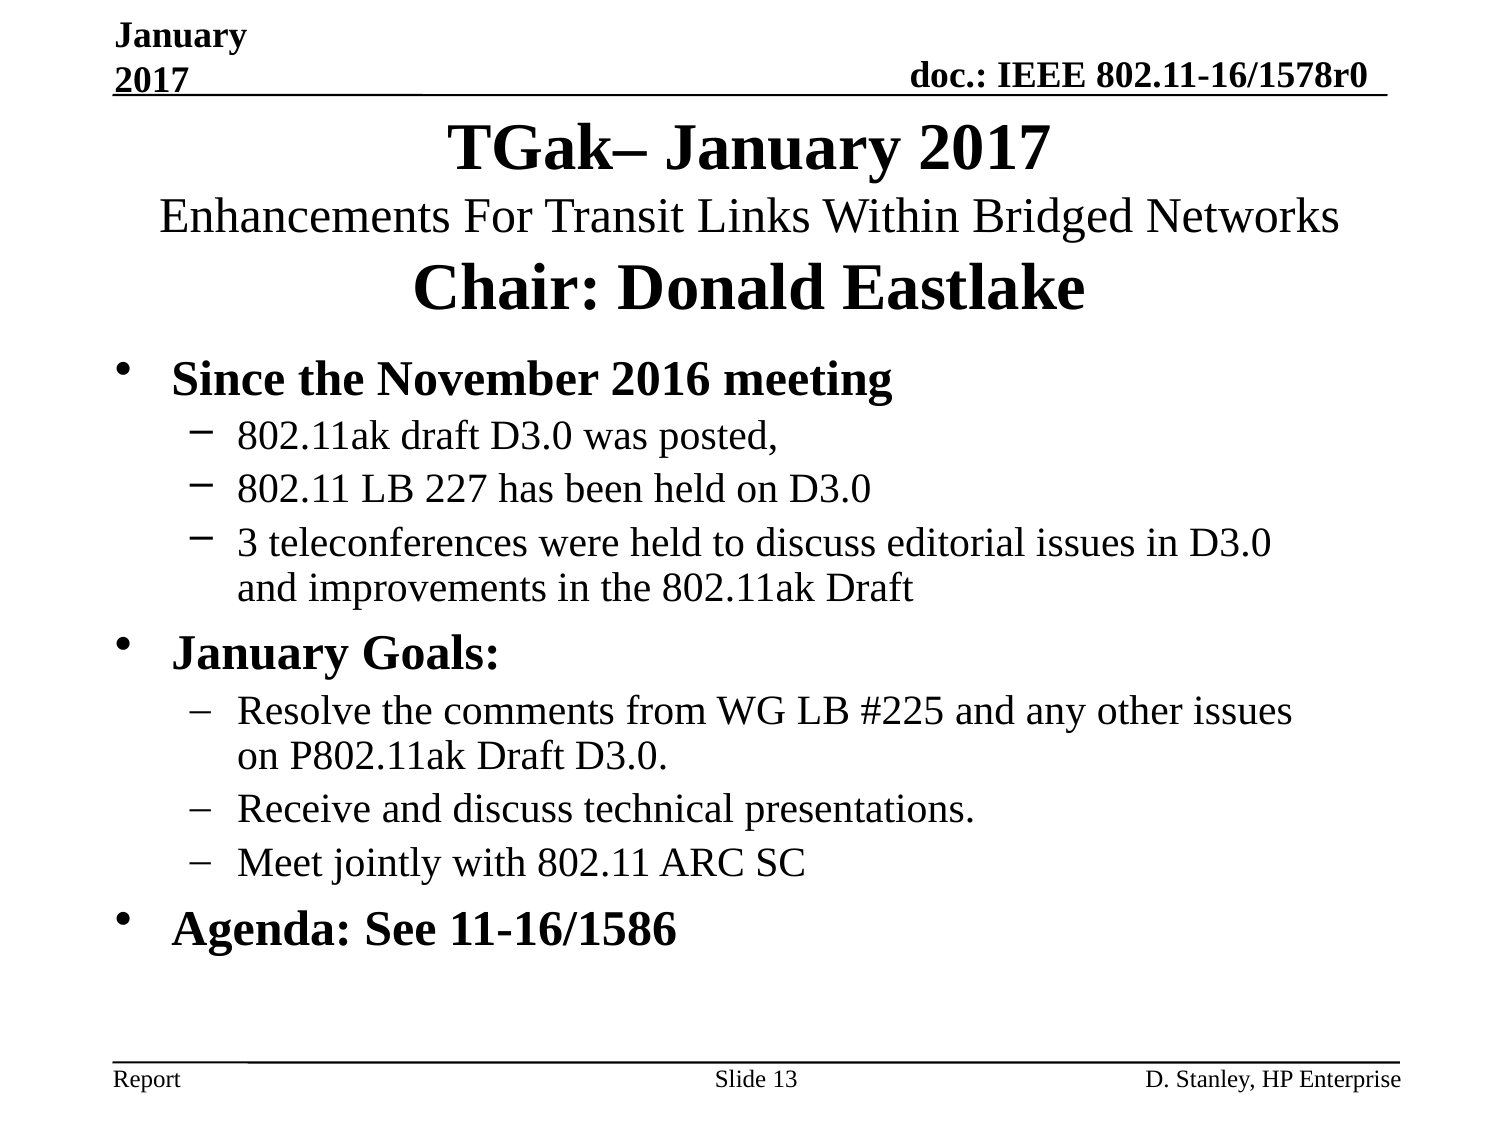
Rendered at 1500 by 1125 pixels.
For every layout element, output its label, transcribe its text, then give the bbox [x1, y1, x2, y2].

list Since the November 2016 meeting 802.11ak draft D3.0 was posted, 802.11 LB 227 has been held on D3.0 3 teleconferences were held to discuss editorial issues in D3.0 and improvements in the 802.11ak Draft January Goals: Resolve the comments from WG LB #225 and any other issues on P802.11ak Draft D3.0. Receive and discuss technical presentations. Meet jointly with 802.11 ARC SC Agenda: See 11-16/1586 [99, 337, 1325, 1100]
slide_number Slide 13 [712, 1062, 800, 1093]
footer D. Stanley, HP Enterprise [1058, 1062, 1402, 1093]
title TGak– January 2017 Enhancements For Transit Links Within Bridged Networks Chair: Donald Eastlake [112, 125, 1388, 300]
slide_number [114, 54, 274, 100]
